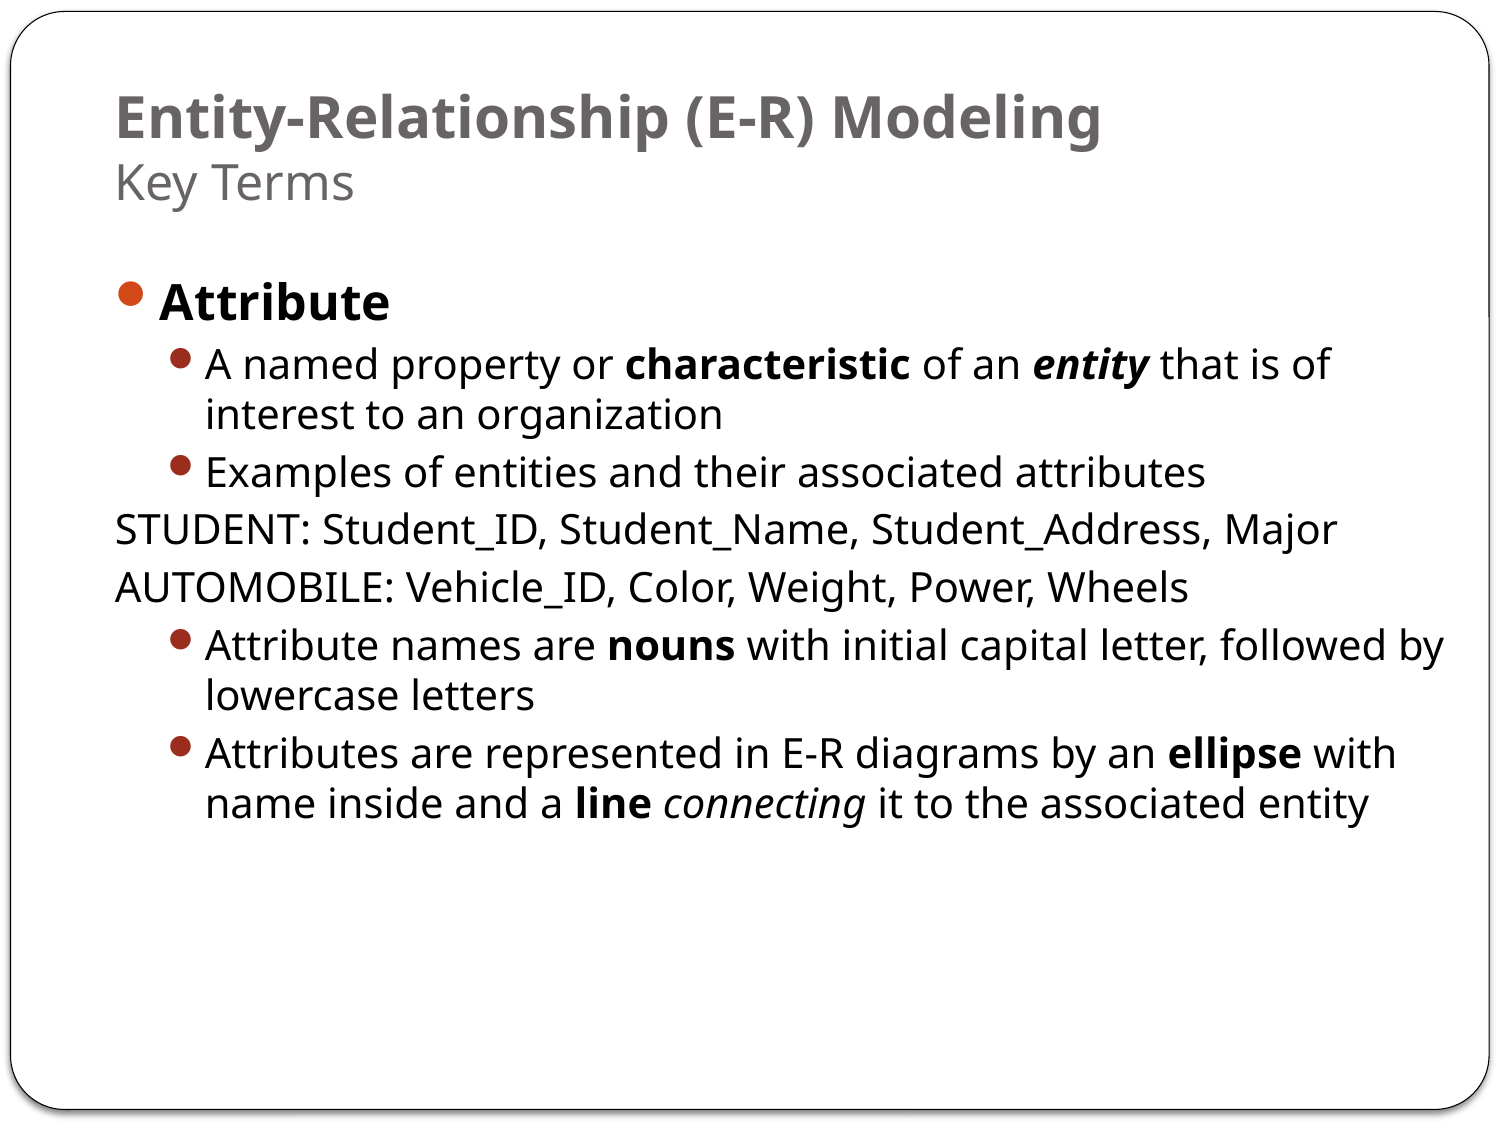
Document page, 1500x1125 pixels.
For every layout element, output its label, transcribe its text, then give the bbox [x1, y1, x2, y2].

title Entity-Relationship (E-R) Modeling Key Terms [99, 62, 1375, 225]
list Attribute A named property or characteristic of an entity that is of interest to an organization Examples of entities and their associated attributes STUDENT: Student_ID, Student_Name, Student_Address, Major AUTOMOBILE: Vehicle_ID, Color, Weight, Power, Wheels Attribute names are nouns with initial capital letter, followed by lowercase letters Attributes are represented in E-R diagrams by an ellipse with name inside and a line connecting it to the associated entity [99, 262, 1500, 1125]
